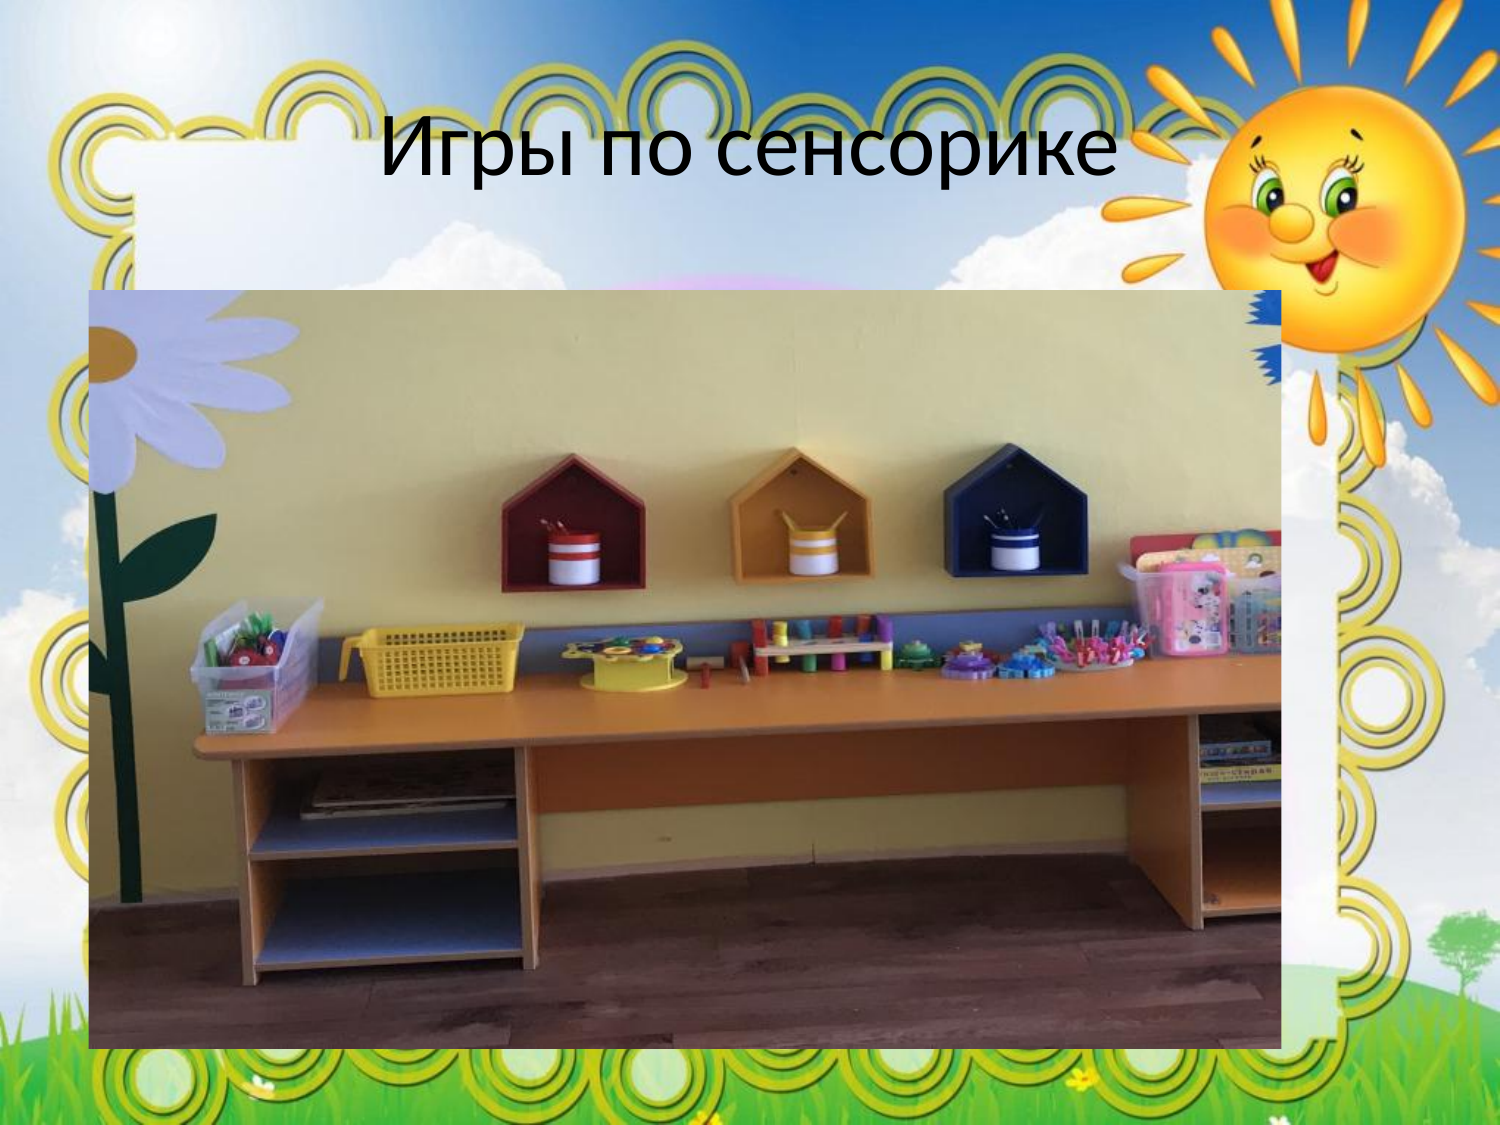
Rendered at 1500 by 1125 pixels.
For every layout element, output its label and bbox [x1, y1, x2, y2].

list [88, 290, 1282, 1049]
picture [0, 0, 1500, 1125]
